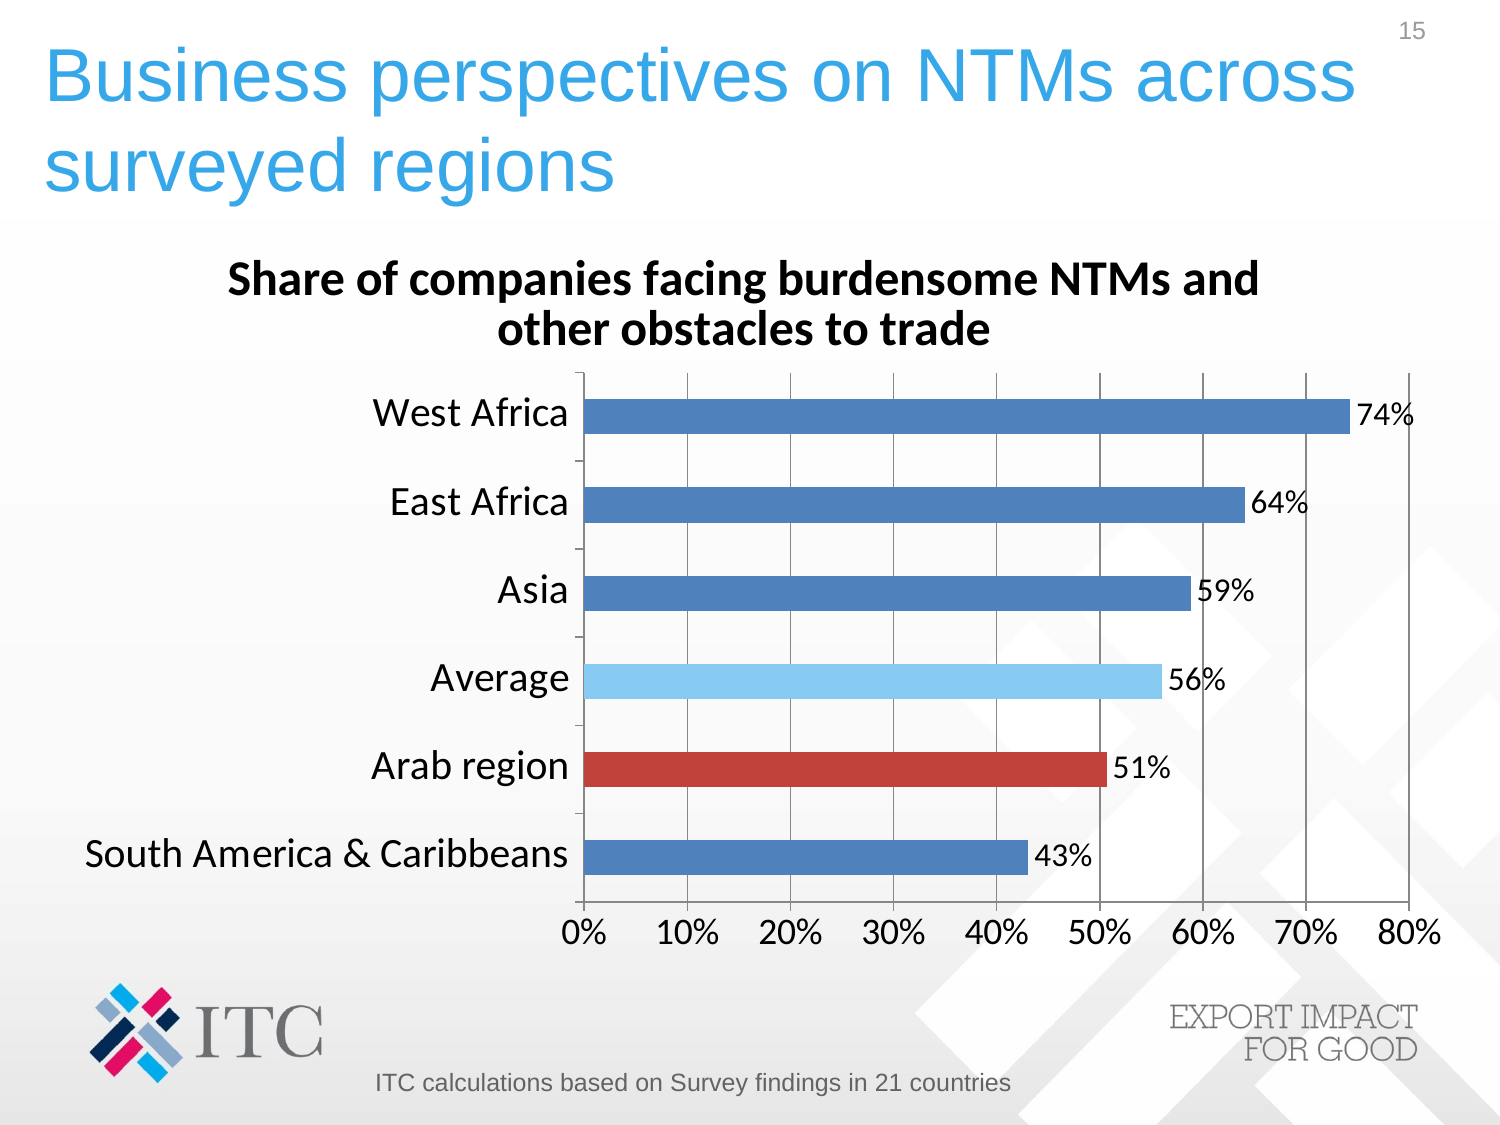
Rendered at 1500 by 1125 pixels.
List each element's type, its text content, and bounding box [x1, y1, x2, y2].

slide_number 15 [1335, 0, 1442, 60]
chart [29, 219, 1459, 988]
title Business perspectives on NTMs across surveyed regions [29, 18, 1448, 209]
picture [0, 0, 1500, 1125]
list ITC calculations based on Survey findings in 21 countries [360, 1058, 1128, 1094]
